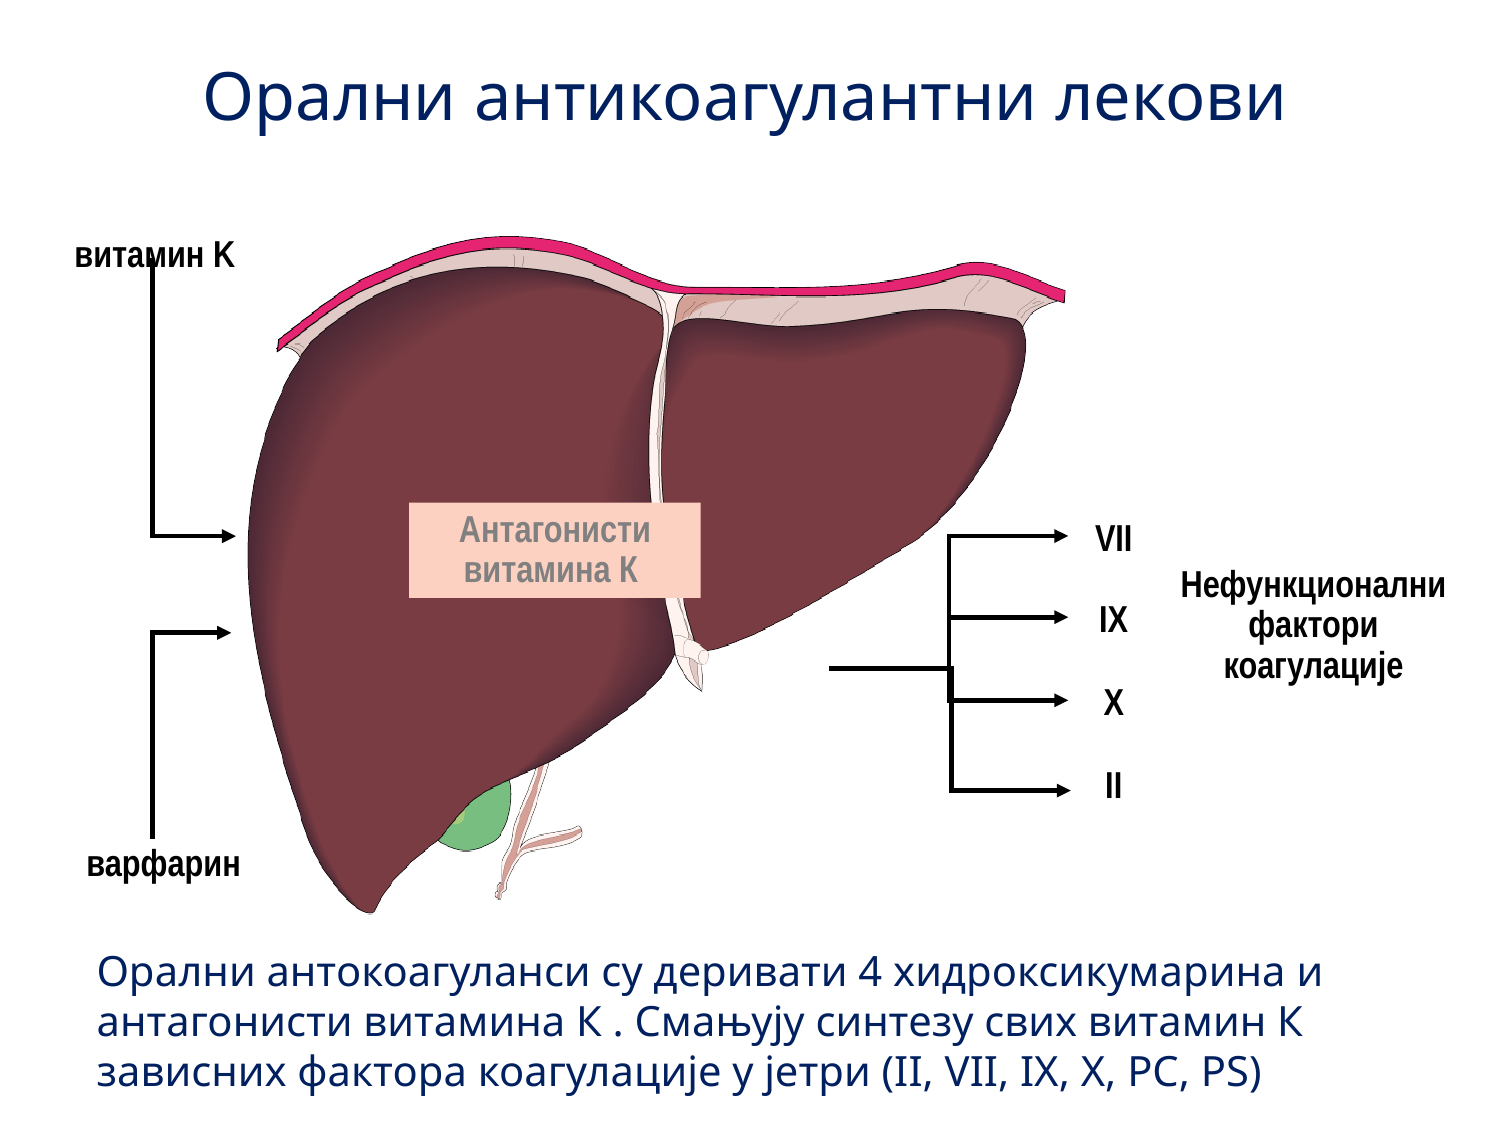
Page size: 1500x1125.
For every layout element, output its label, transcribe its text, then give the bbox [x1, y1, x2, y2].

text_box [54, 354, 334, 439]
text_box Нефункционални фактори коагулације [1161, 557, 1466, 694]
text_box IX [1073, 587, 1160, 647]
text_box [829, 543, 1069, 667]
text_box Орални антокоагуланси су деривати 4 хидроксикумарина и антагонисти витамина К . Смањују синтезу свих витамин К зависних фактора коагулације у јетри (II, VII, IX, X, PC, PS) [81, 937, 1430, 1103]
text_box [88, 695, 295, 776]
text_box VII [1070, 506, 1160, 566]
title Орални антикоагулантни лекови [70, 0, 1421, 188]
picture [245, 234, 1066, 915]
text_box X [1076, 670, 1160, 730]
text_box витамин K [59, 222, 251, 283]
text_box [831, 667, 1071, 791]
text_box варфарин [71, 831, 240, 892]
text_box II [1070, 754, 1160, 814]
